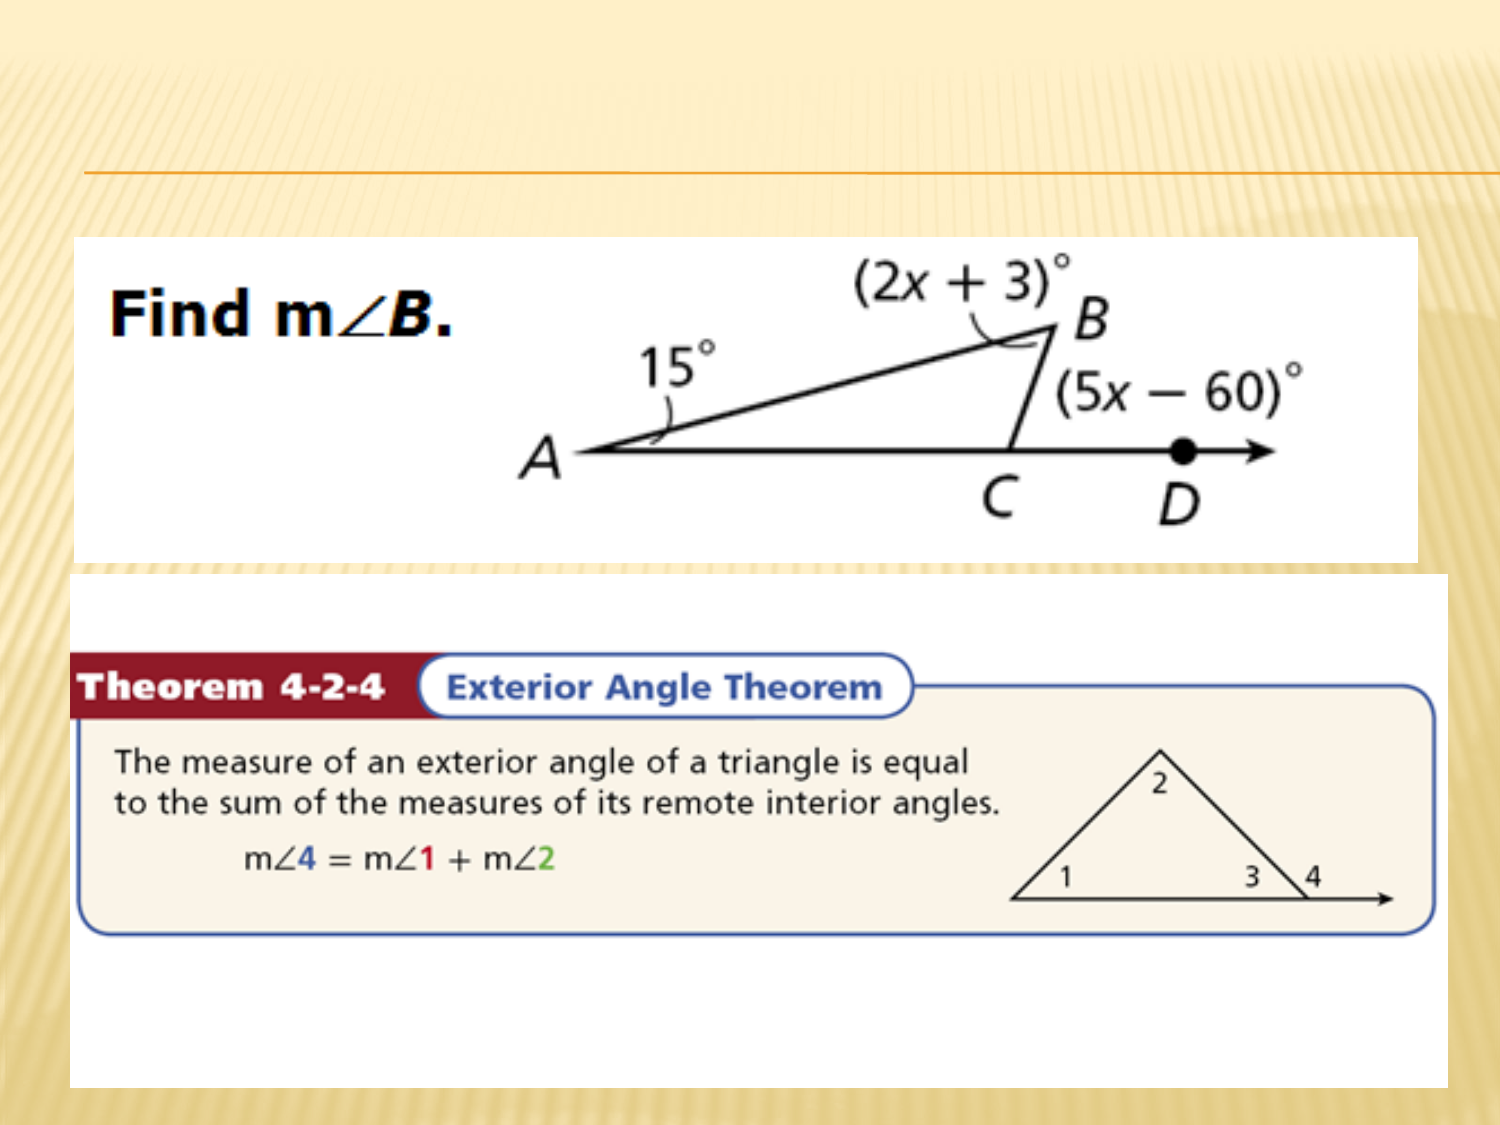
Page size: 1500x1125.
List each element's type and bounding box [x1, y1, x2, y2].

picture [74, 237, 1418, 563]
picture [69, 574, 1448, 1088]
